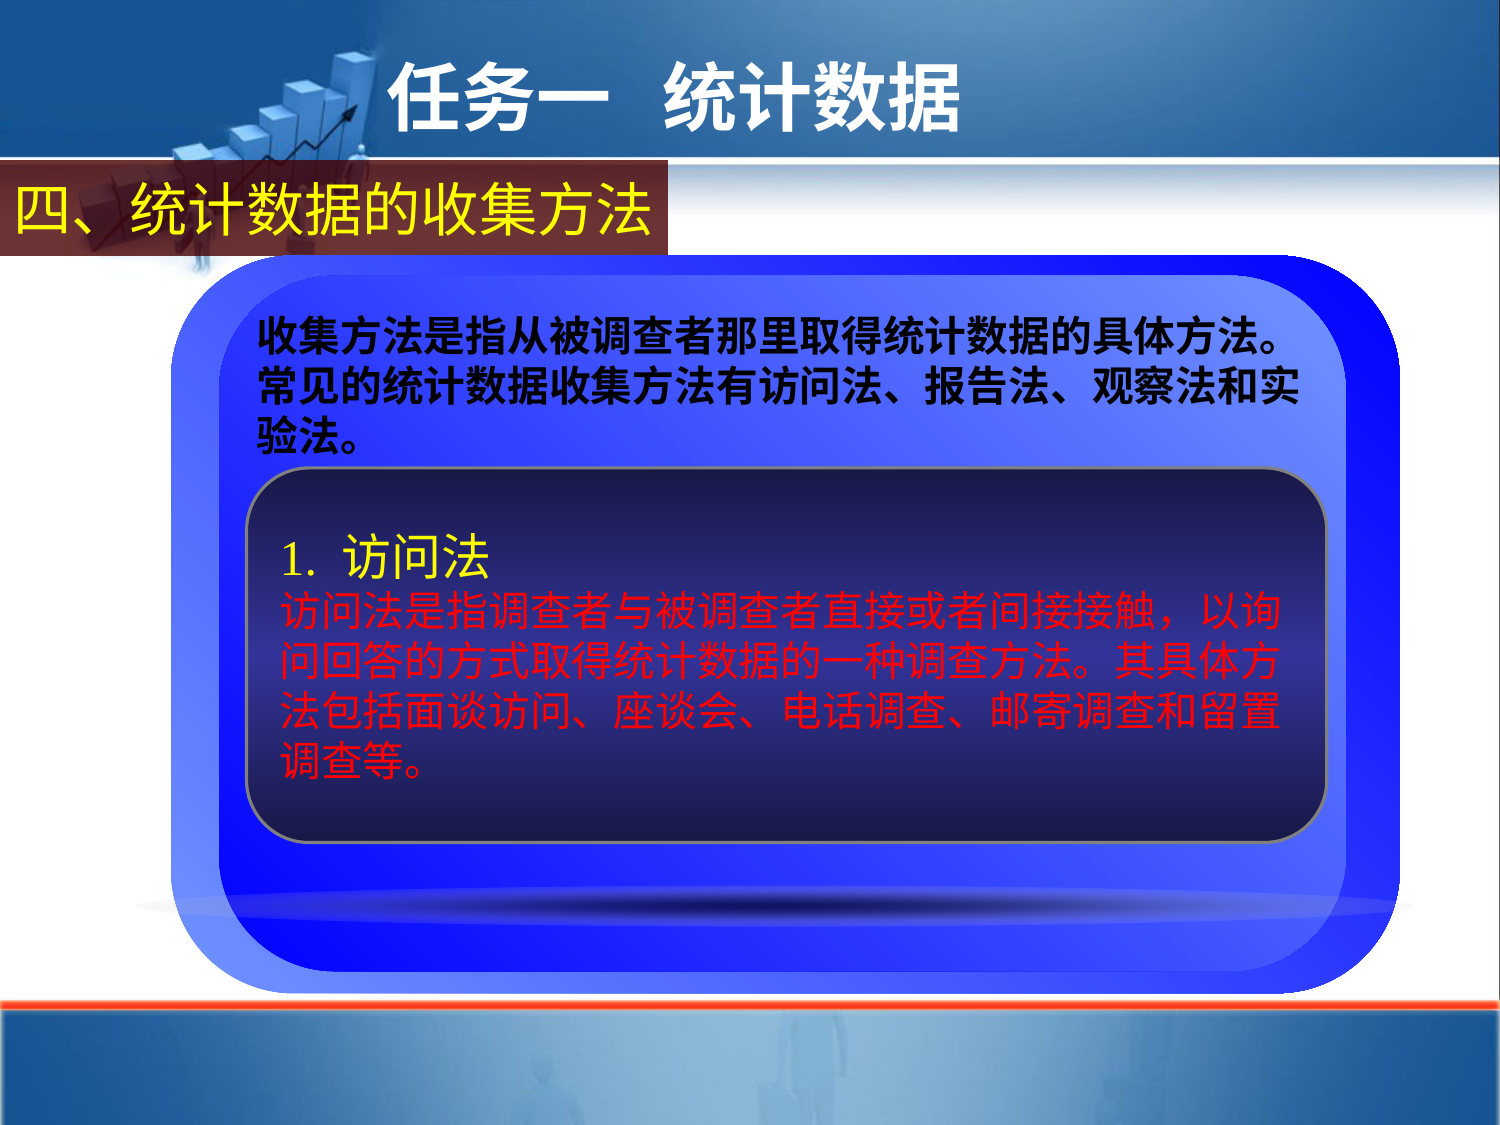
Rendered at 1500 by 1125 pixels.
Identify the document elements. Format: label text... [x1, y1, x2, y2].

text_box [135, 467, 1424, 929]
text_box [170, 255, 1400, 466]
picture [0, 0, 1500, 1125]
text_box 四、统计数据的收集方法 [0, 160, 668, 256]
text_box 任务一 统计数据 [372, 42, 1500, 148]
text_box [170, 937, 1400, 994]
